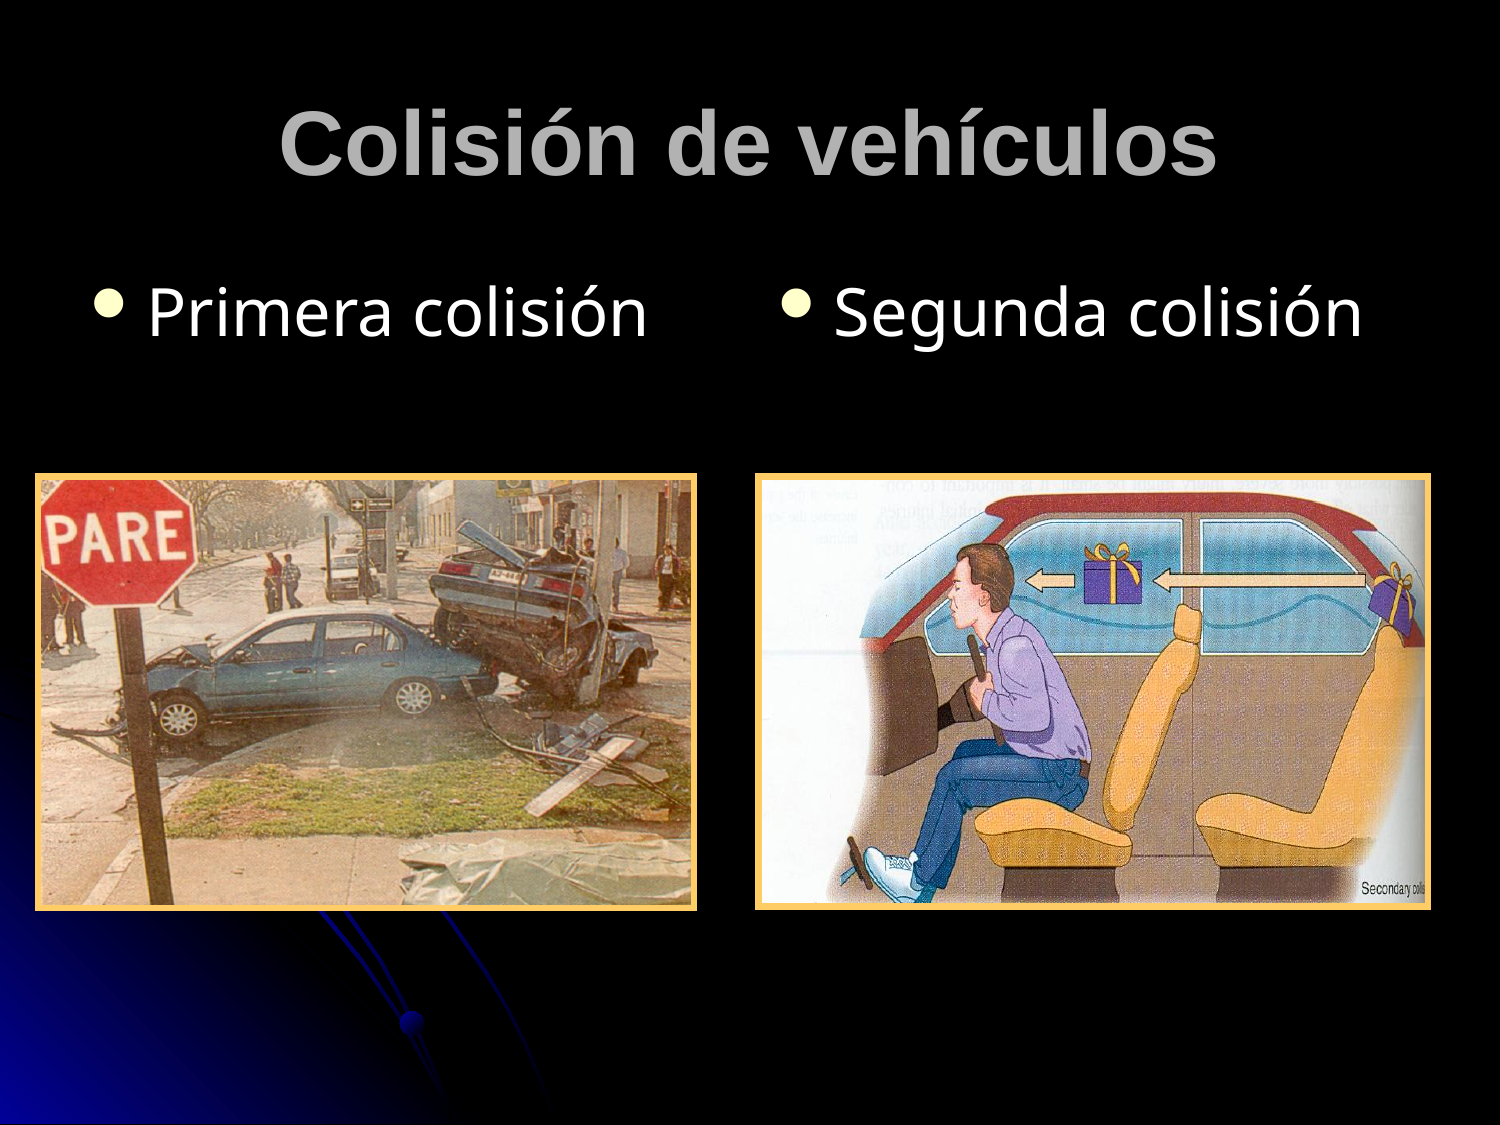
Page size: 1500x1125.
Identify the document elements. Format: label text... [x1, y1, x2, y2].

title Colisión de vehículos [74, 45, 1426, 233]
picture [761, 479, 1426, 904]
list Primera colisión [74, 262, 738, 362]
list Segunda colisión [762, 262, 1426, 386]
picture [40, 479, 692, 906]
